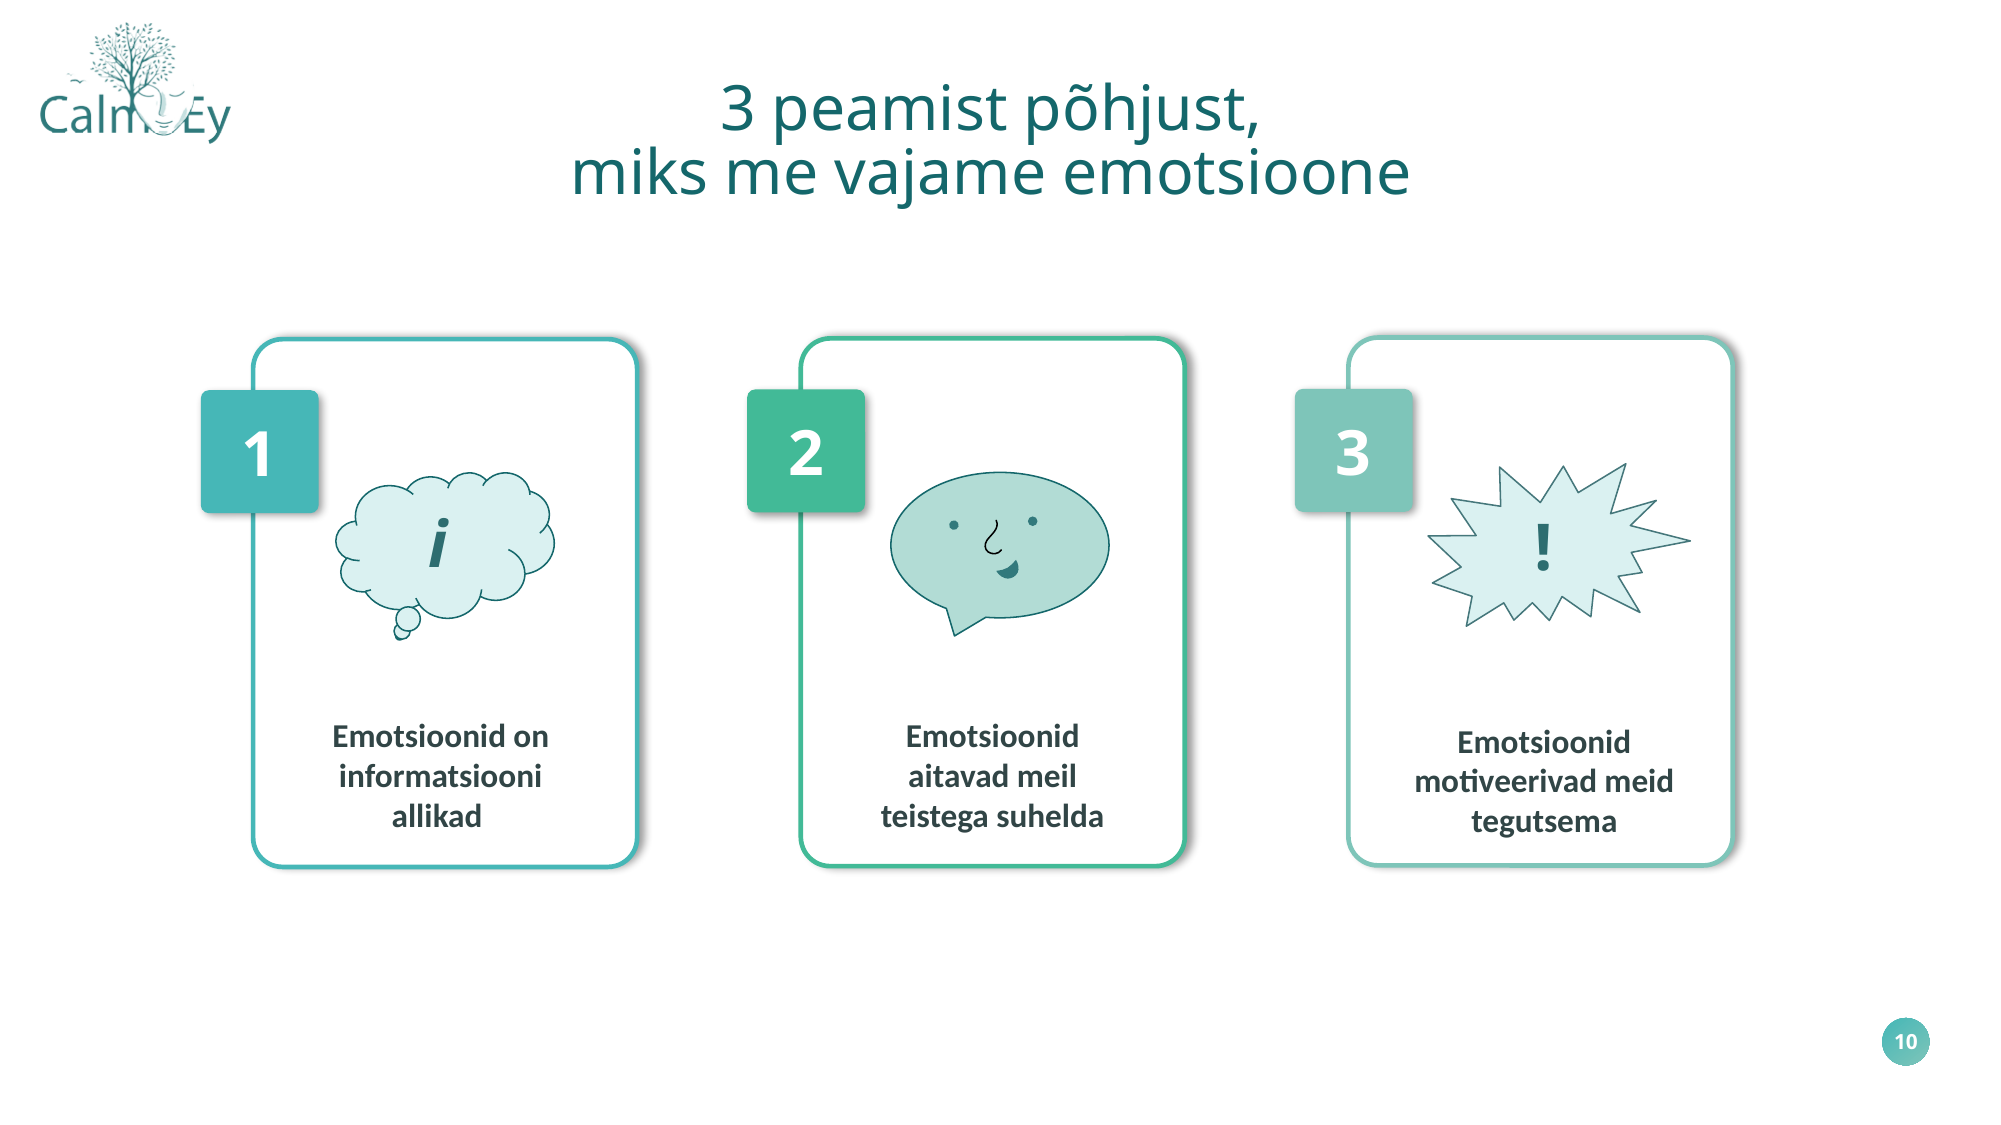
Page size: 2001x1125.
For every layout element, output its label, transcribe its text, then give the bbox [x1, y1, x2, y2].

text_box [746, 337, 1185, 867]
text_box 3 peamist põhjust, miks me vajame emotsioone [342, 64, 1657, 182]
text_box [200, 338, 638, 868]
picture [19, 4, 256, 152]
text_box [1294, 337, 1734, 866]
